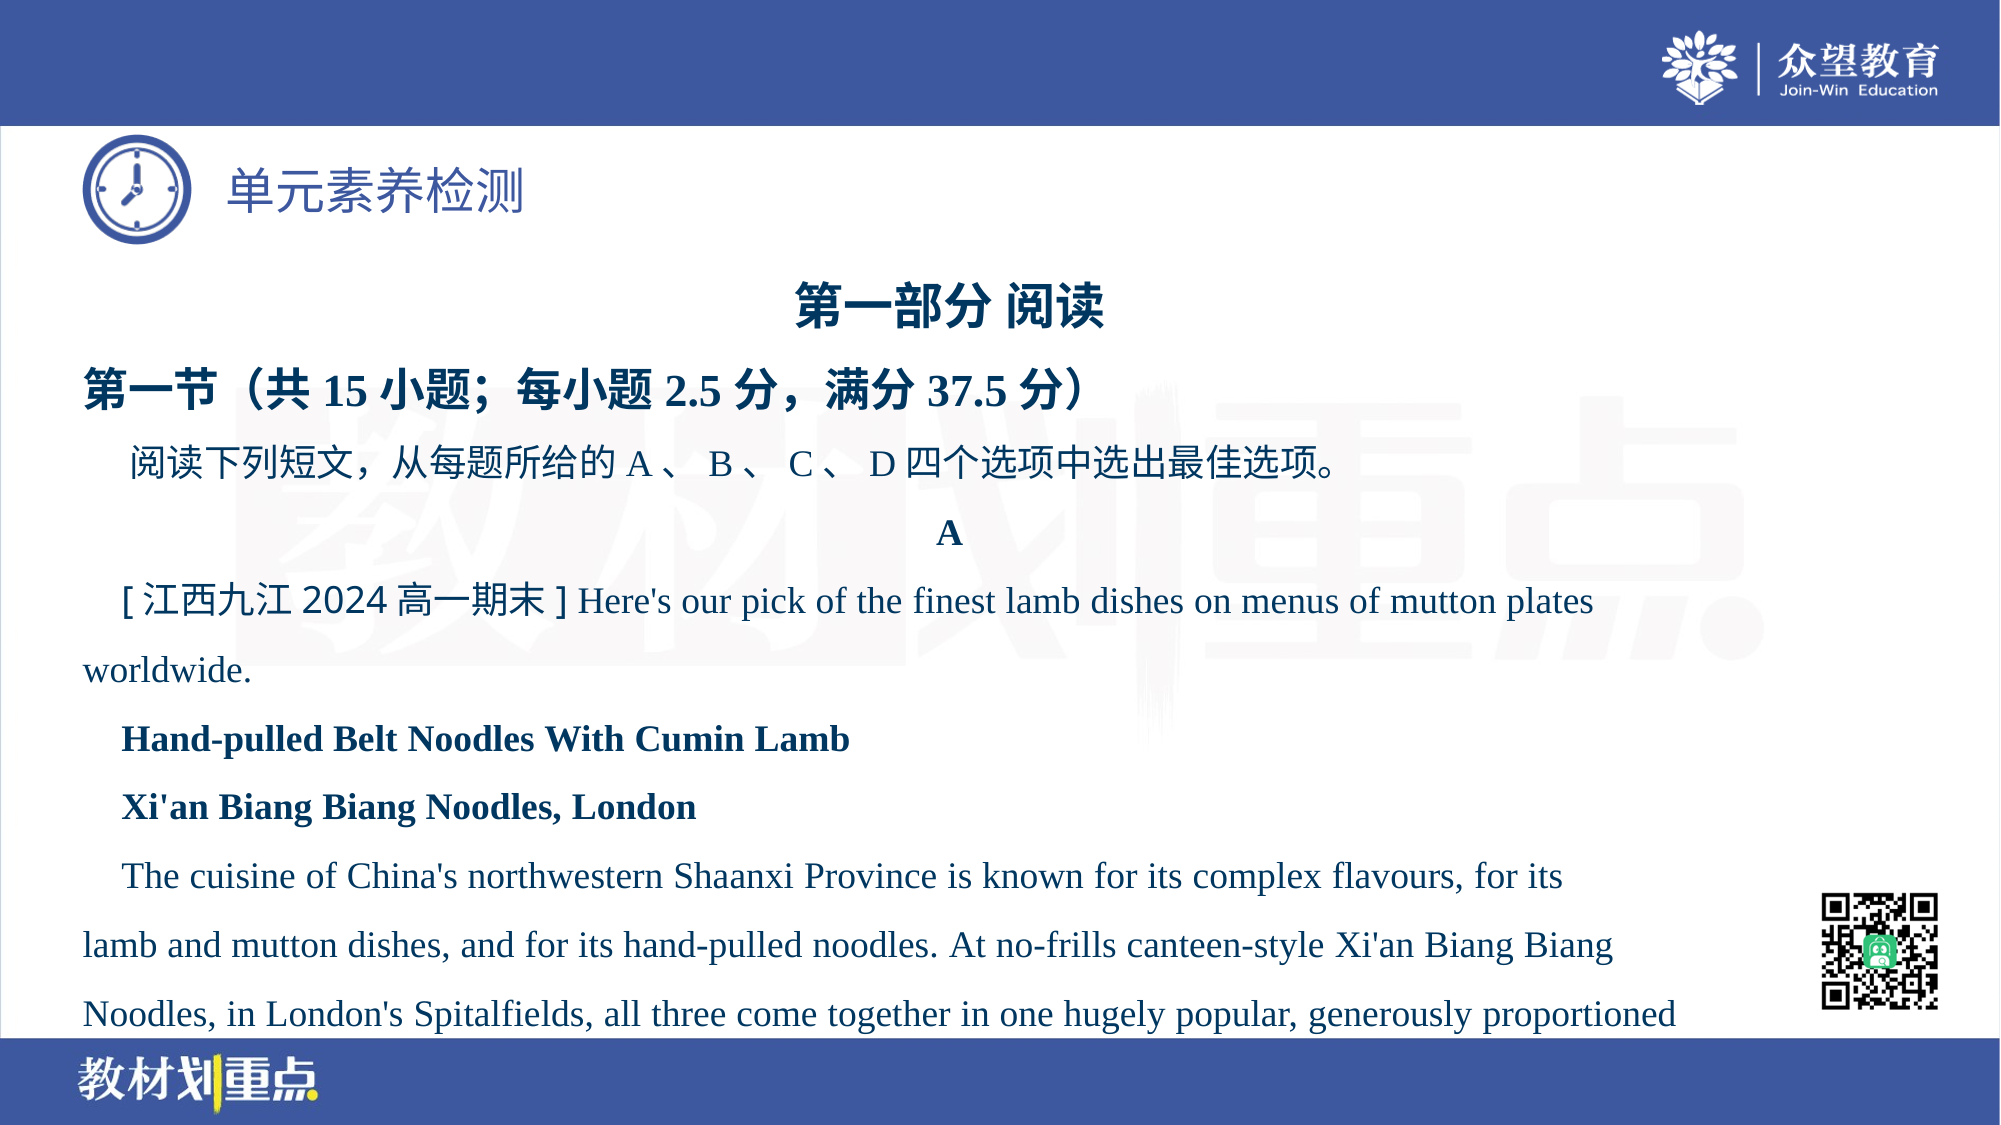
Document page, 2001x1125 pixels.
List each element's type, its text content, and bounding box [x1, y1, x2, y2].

picture [0, 0, 2000, 1125]
text_box 阅读下列短文，从每题所给的A、B、C、D四个选项中选出最佳选项。 A [江西九江2024高一期末] Here's our pick of the finest lamb dishes on menus of mutton plates worldwide. Hand-pulled Belt Noodles With Cumin Lamb Xi'an Biang Biang Noodles, London The cuisine of China's northwestern Shaanxi Province is known for its complex flavours, for its lamb and mutton dishes, and for its hand-pulled noodles. At no-frills canteen-style Xi'an Biang Biang Noodles, in London's Spitalfields, all three come together in one hugely popular, generously proportioned [82, 414, 1817, 1034]
text_box 第一节（共15小题；每小题2.5分，满分37.5分） [82, 334, 1817, 408]
text_box 第一部分 阅读 [82, 247, 1817, 328]
